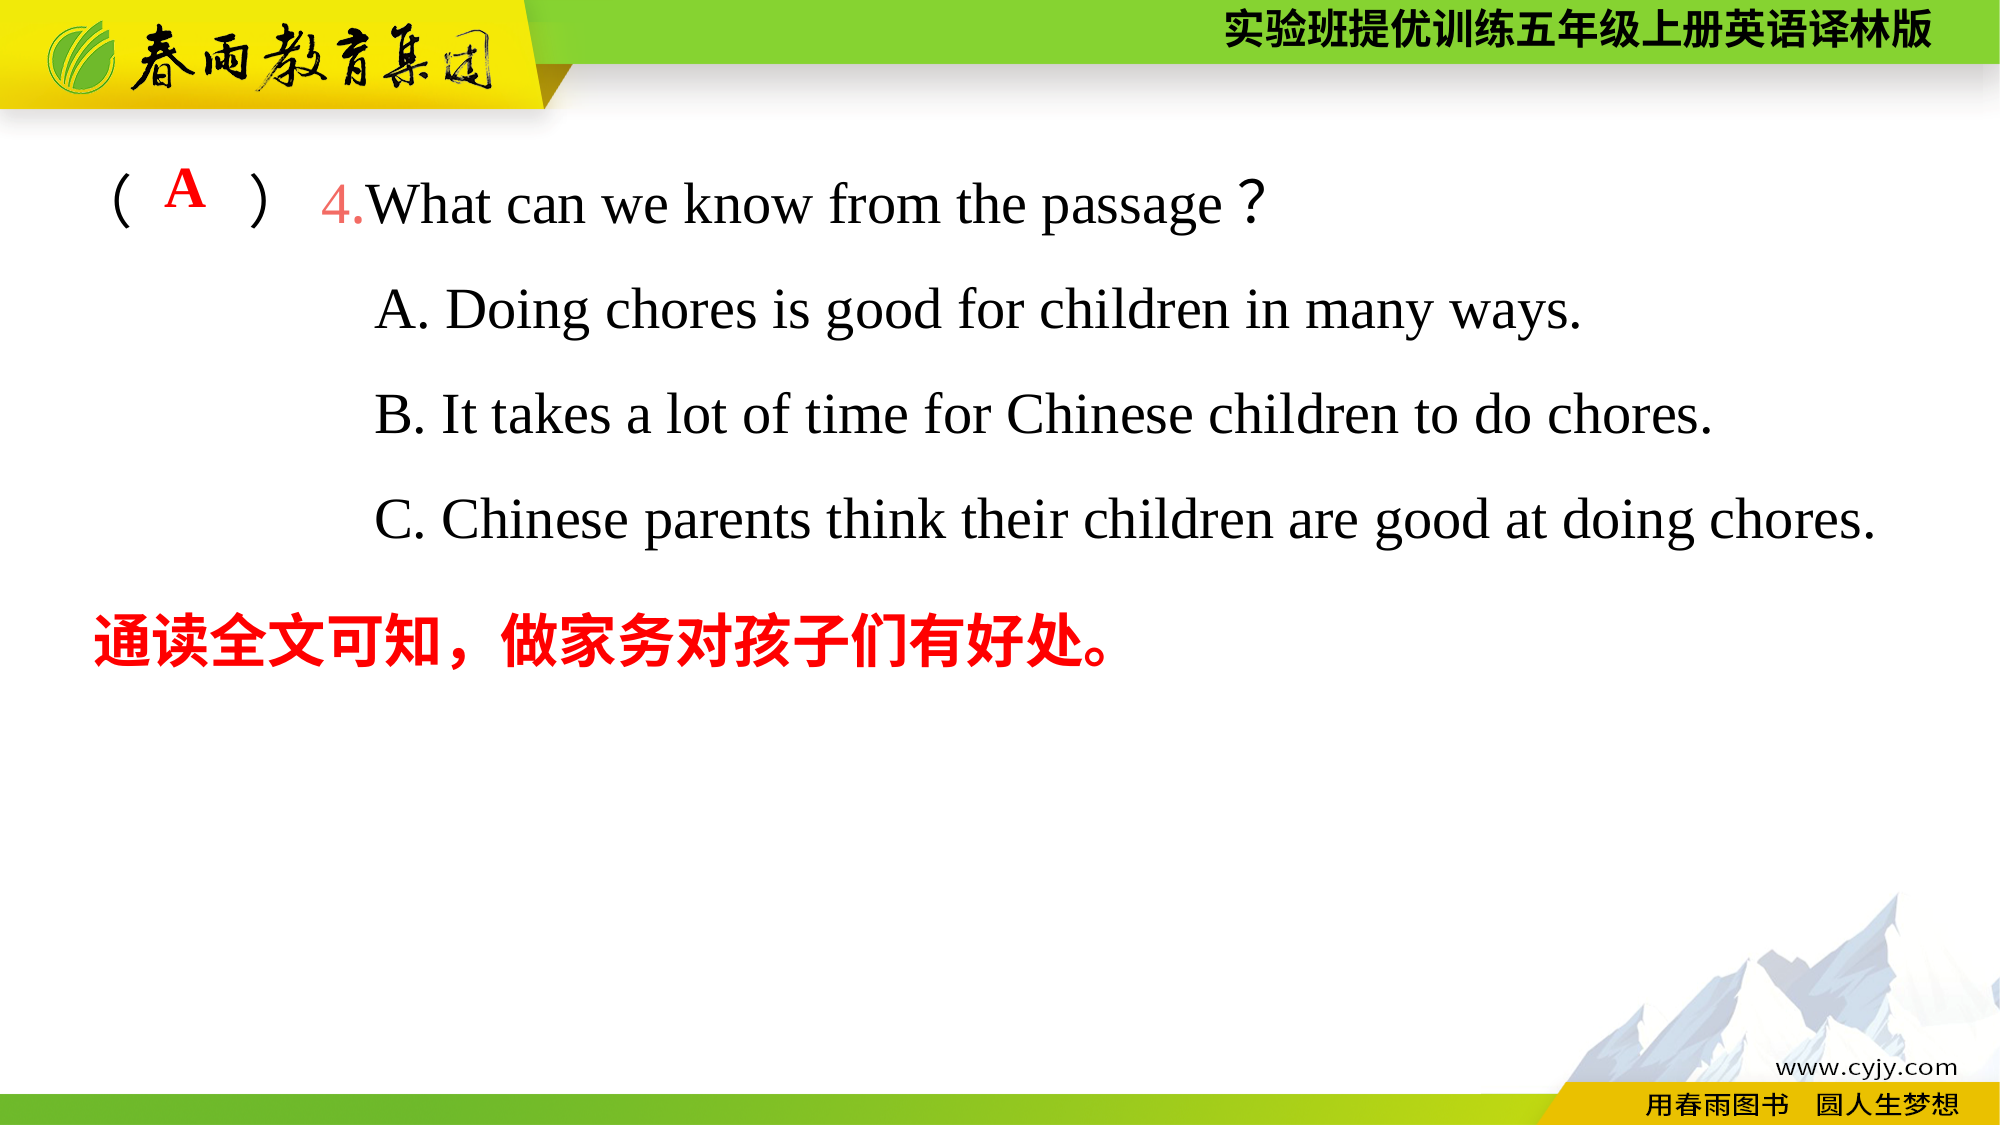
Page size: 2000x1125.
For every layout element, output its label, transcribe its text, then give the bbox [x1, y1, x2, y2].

list （ ）4.What can we know from the passage？ A. Doing chores is good for children in many ways. B. It takes a lot of time for Chinese children to do chores. C. Chinese parents think their children are good at doing chores. [59, 122, 1944, 562]
text_box 通读全文可知，做家务对孩子们有好处。 [78, 561, 1299, 682]
text_box A [149, 141, 222, 227]
picture [0, 0, 2000, 1125]
